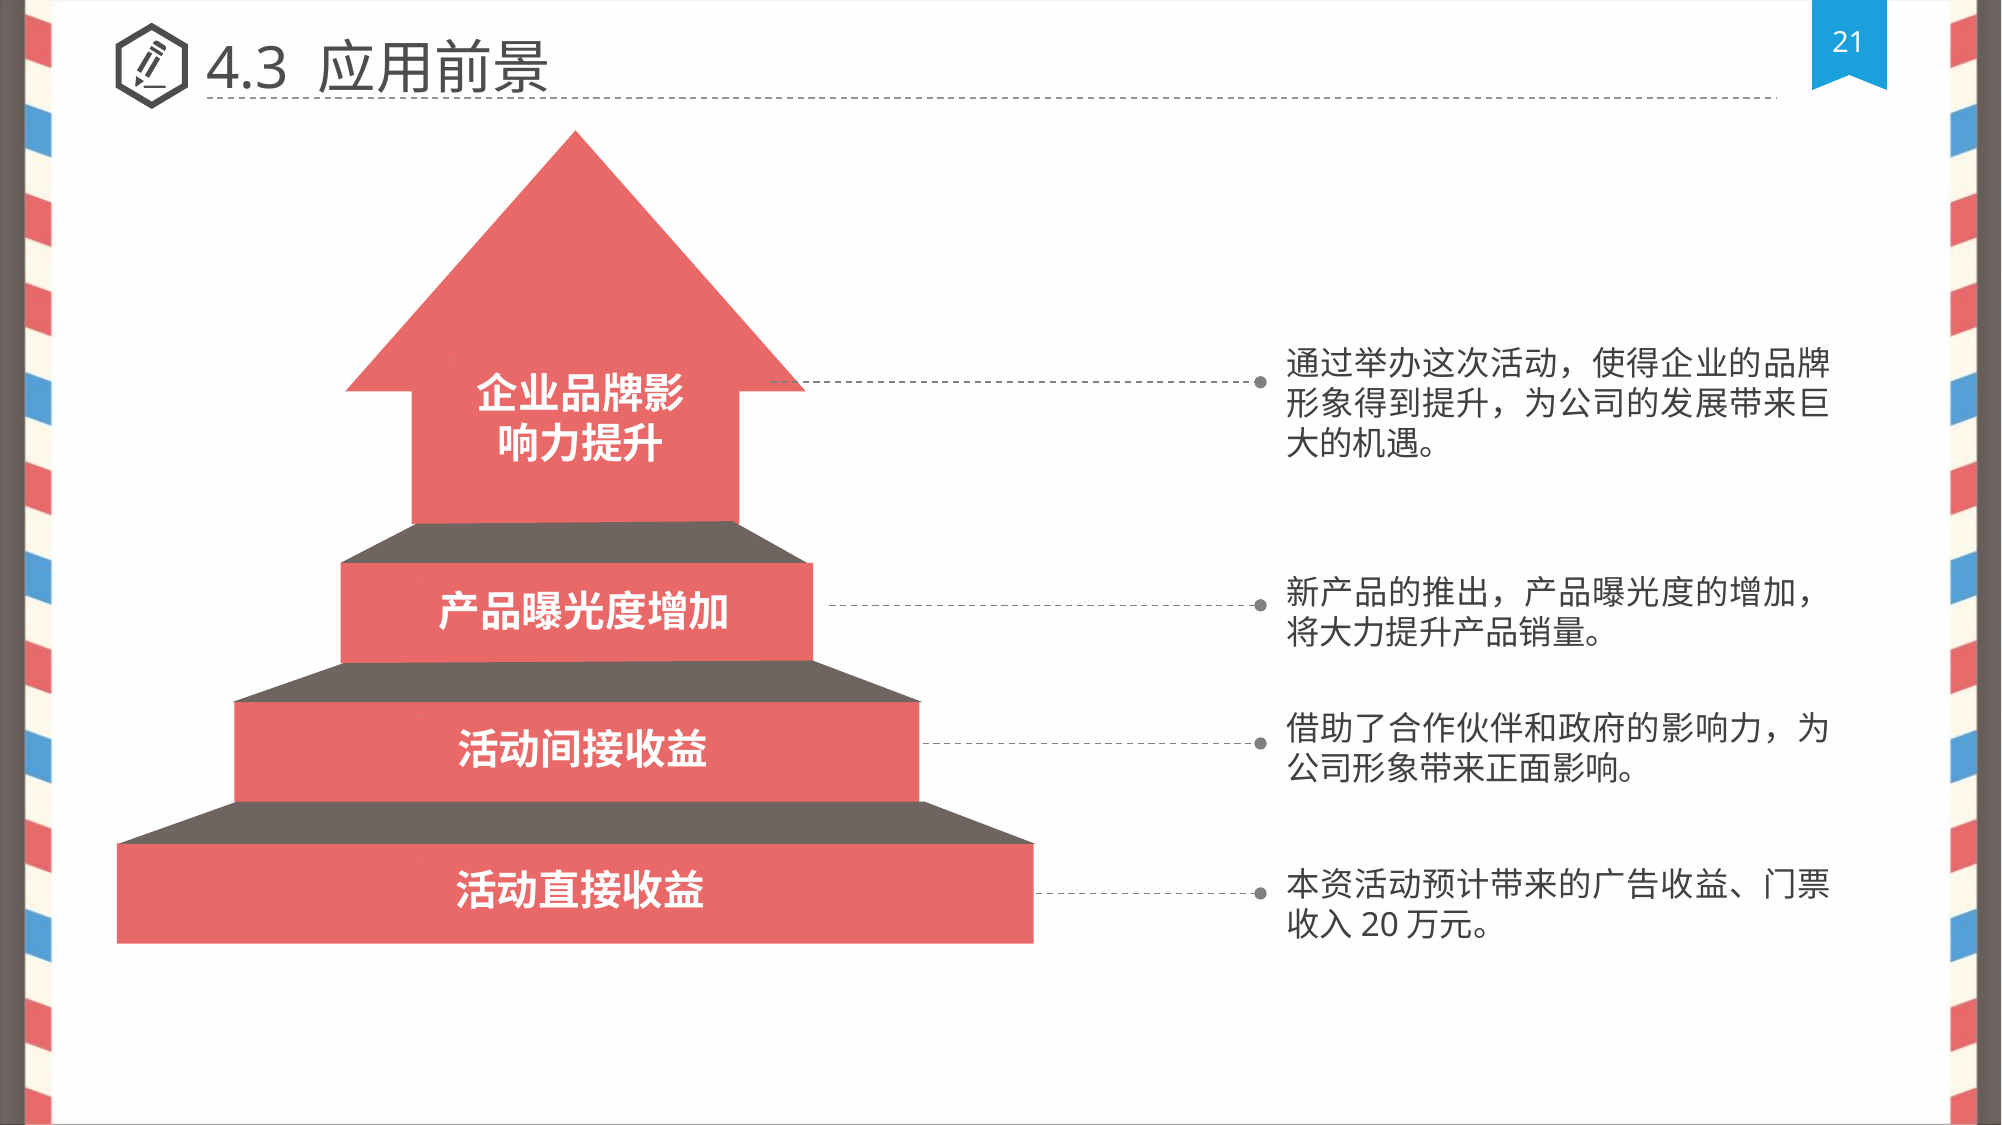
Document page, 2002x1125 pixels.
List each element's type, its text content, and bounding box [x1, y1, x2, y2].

text_box 活动直接收益 [416, 856, 744, 921]
text_box 企业品牌影响力提升 [451, 359, 711, 474]
text_box 通过举办这次活动，使得企业的品牌形象得到提升，为公司的发展带来巨大的机遇。 [1271, 334, 1846, 470]
text_box [338, 519, 810, 565]
text_box 4.3 应用前景 [206, 29, 806, 97]
text_box 新产品的推出，产品曝光度的增加，将大力提升产品销量。 [1271, 563, 1846, 659]
text_box [115, 841, 1036, 946]
picture [0, 0, 2002, 1125]
text_box 活动间接收益 [418, 715, 747, 781]
text_box [116, 799, 1038, 846]
text_box 本资活动预计带来的广告收益、门票收入20万元。 [1271, 856, 1846, 951]
text_box [232, 705, 921, 800]
text_box 产品曝光度增加 [420, 577, 749, 642]
text_box [229, 658, 925, 705]
text_box 借助了合作伙伴和政府的影响力，为公司形象带来正面影响。 [1271, 700, 1846, 795]
text_box [115, 22, 188, 109]
text_box [339, 561, 815, 662]
text_box [343, 128, 808, 524]
